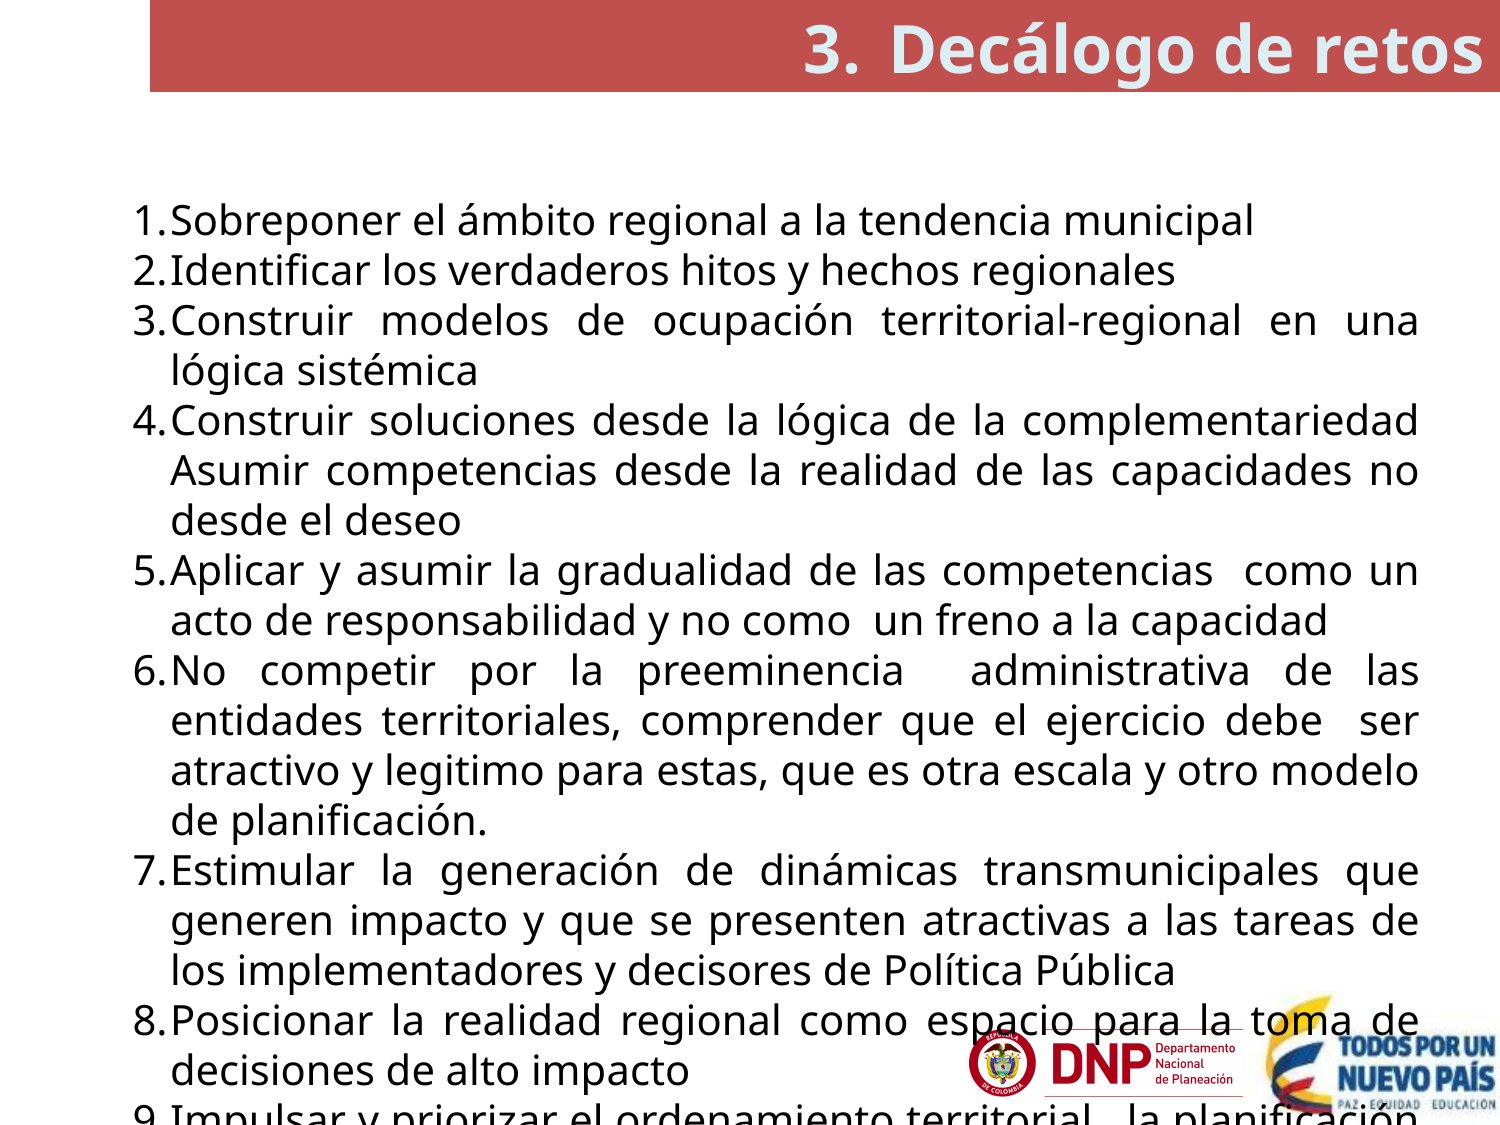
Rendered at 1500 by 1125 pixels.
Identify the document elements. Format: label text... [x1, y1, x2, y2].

text_box Sobreponer el ámbito regional a la tendencia municipal Identificar los verdaderos hitos y hechos regionales Construir modelos de ocupación territorial-regional en una lógica sistémica Construir soluciones desde la lógica de la complementariedad Asumir competencias desde la realidad de las capacidades no desde el deseo Aplicar y asumir la gradualidad de las competencias como un acto de responsabilidad y no como un freno a la capacidad No competir por la preeminencia administrativa de las entidades territoriales, comprender que el ejercicio debe ser atractivo y legitimo para estas, que es otra escala y otro modelo de planificación. Estimular la generación de dinámicas transmunicipales que generen impacto y que se presenten atractivas a las tareas de los implementadores y decisores de Política Pública Posicionar la realidad regional como espacio para la toma de decisiones de alto impacto Impulsar y priorizar el ordenamiento territorial , la planificación futura del territorio y la participación como principios máximos del marco de acción de los esquemas asociativos Contribuir a la superación de Brechas territoriales [117, 186, 1436, 1125]
picture [1436, 991, 1500, 1125]
text_box Decálogo de retos [149, 0, 1500, 92]
